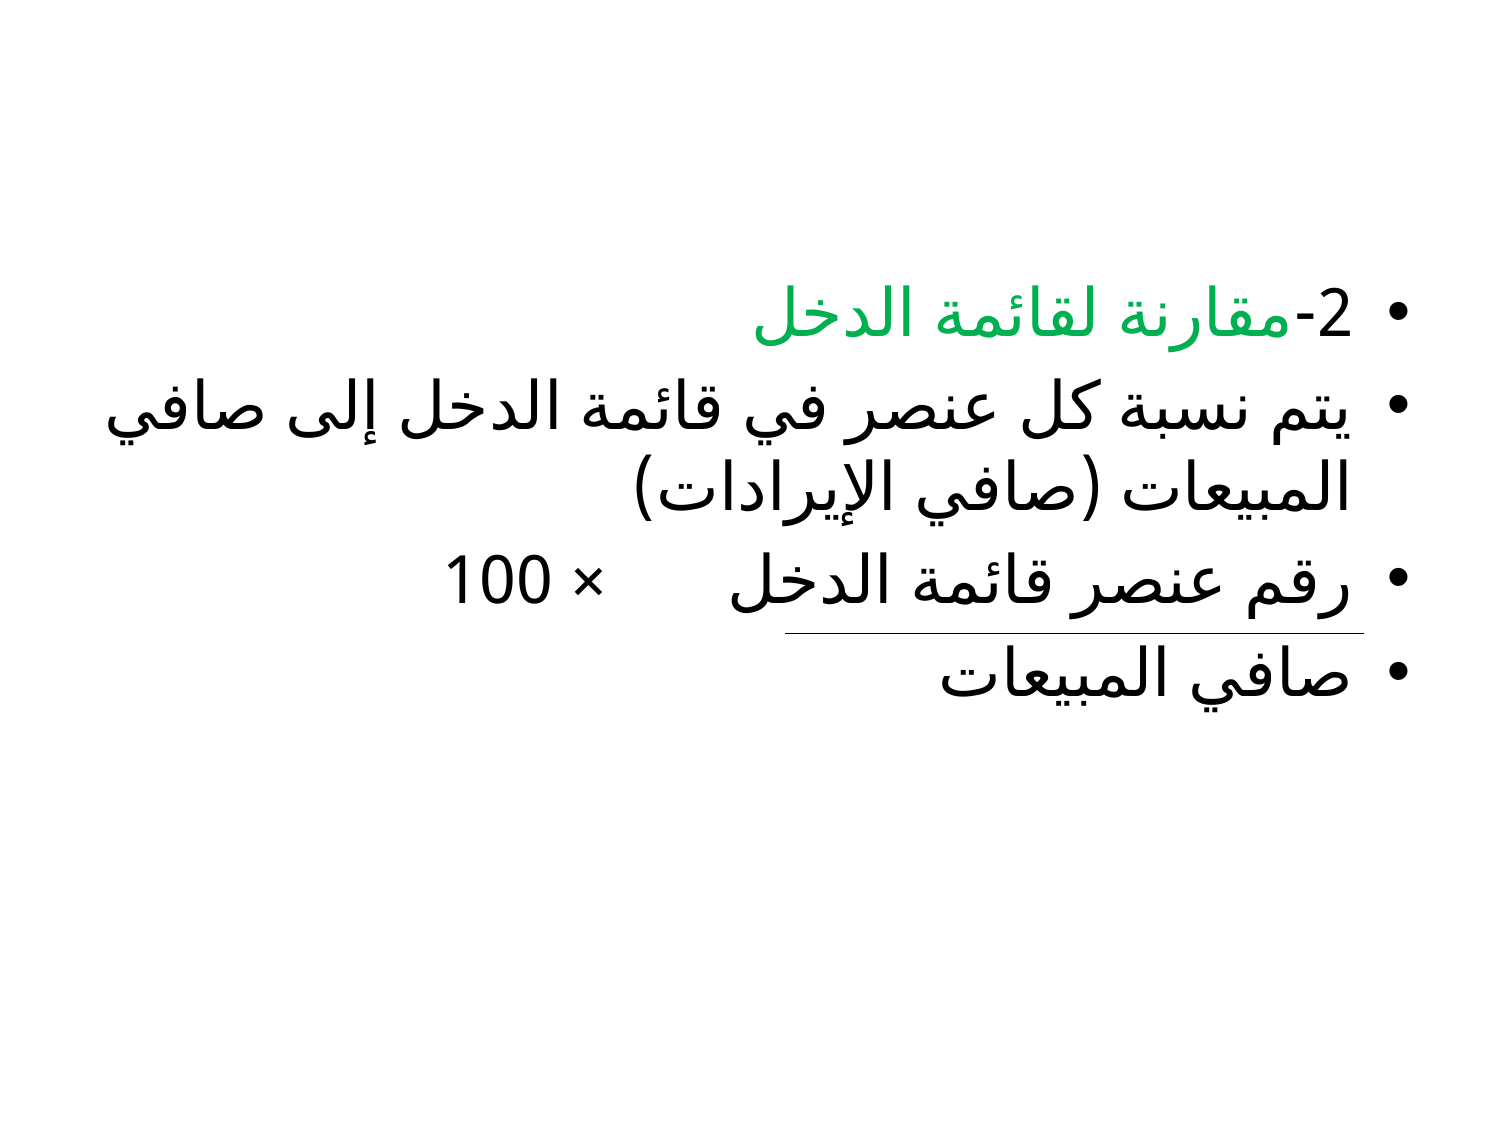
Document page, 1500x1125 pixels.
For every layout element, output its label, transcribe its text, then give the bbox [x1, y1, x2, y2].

list 2-مقارنة لقائمة الدخل يتم نسبة كل عنصر في قائمة الدخل إلى صافي المبيعات (صافي الإيرادات) رقم عنصر قائمة الدخل × 100 صافي المبيعات [75, 262, 1425, 1005]
